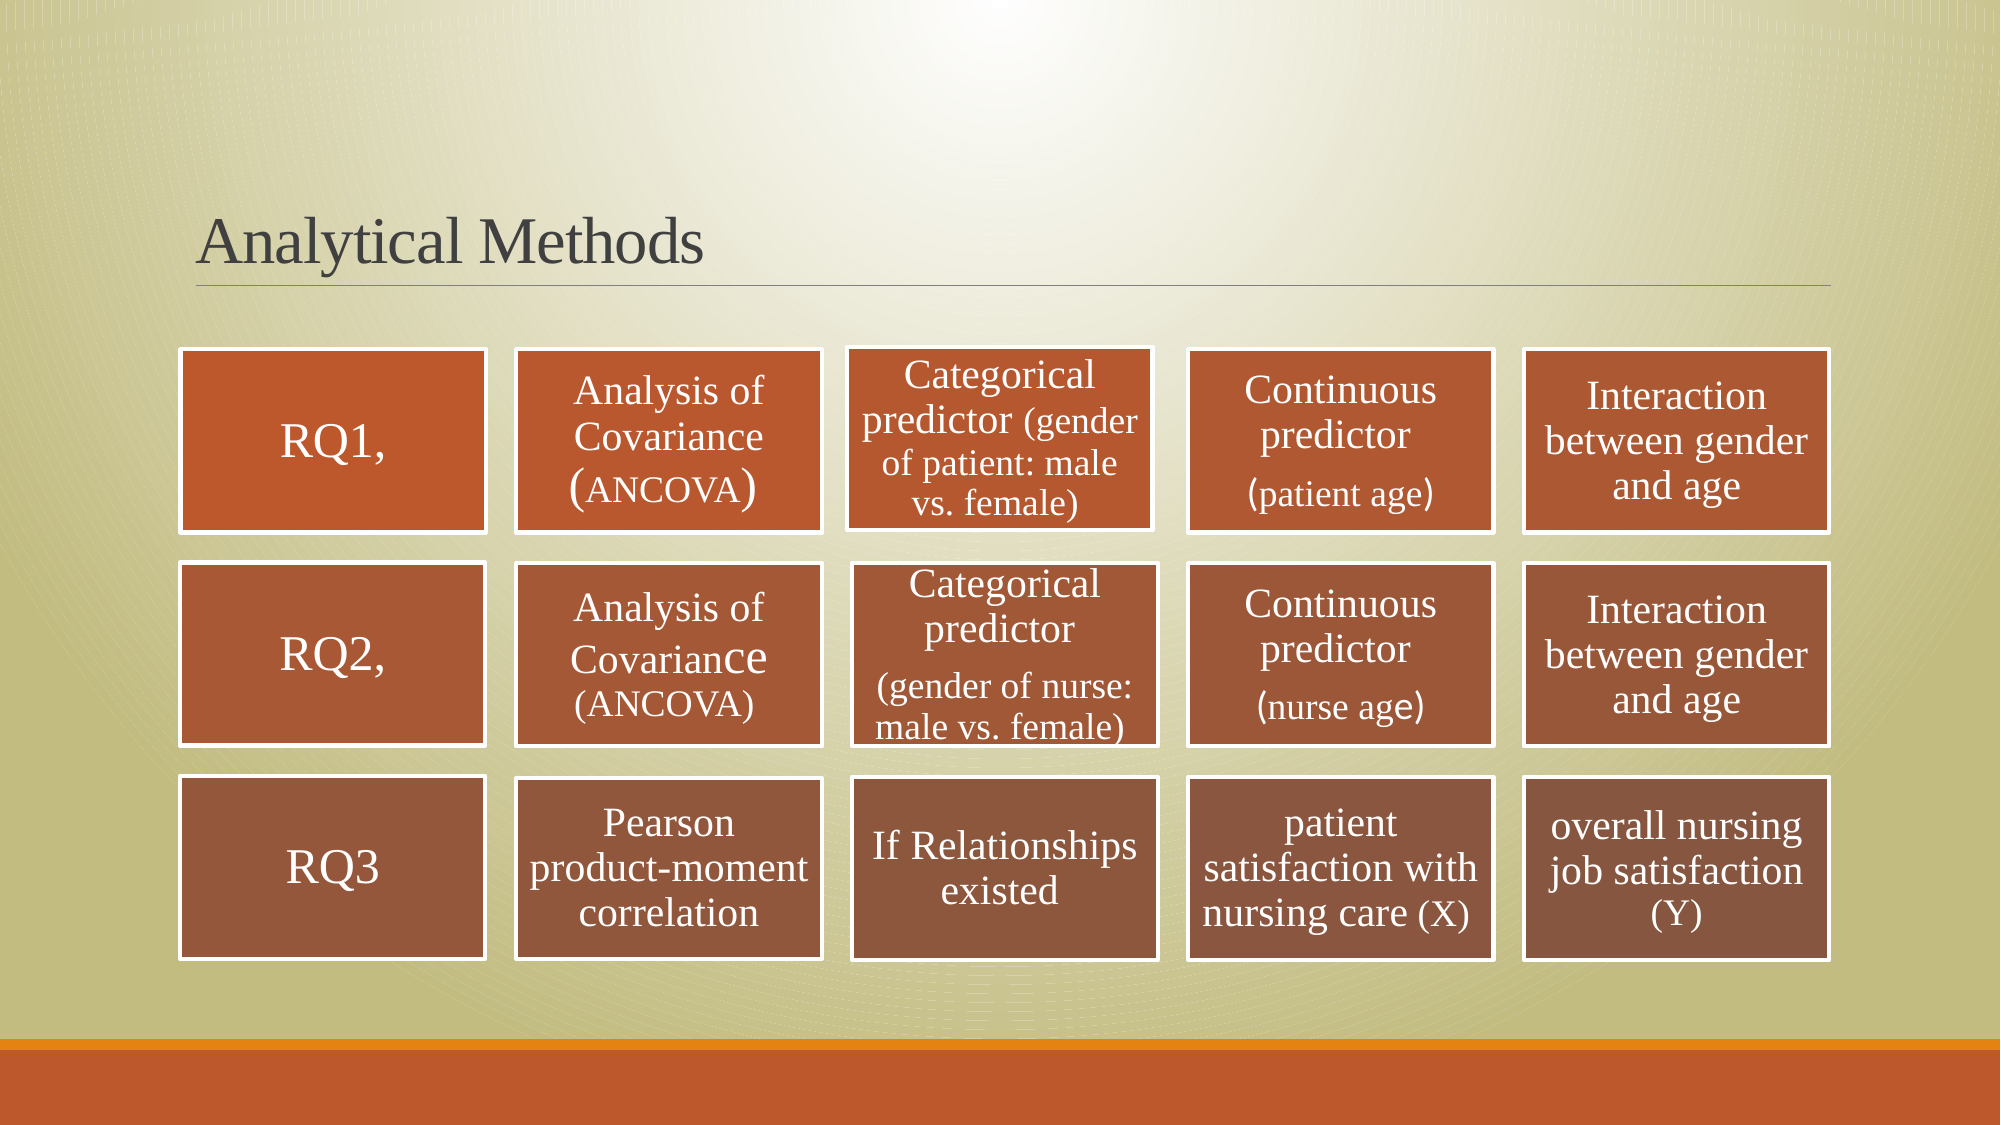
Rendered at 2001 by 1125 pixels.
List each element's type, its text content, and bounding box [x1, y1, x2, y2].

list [179, 343, 1831, 966]
title Analytical Methods [180, 47, 1830, 285]
